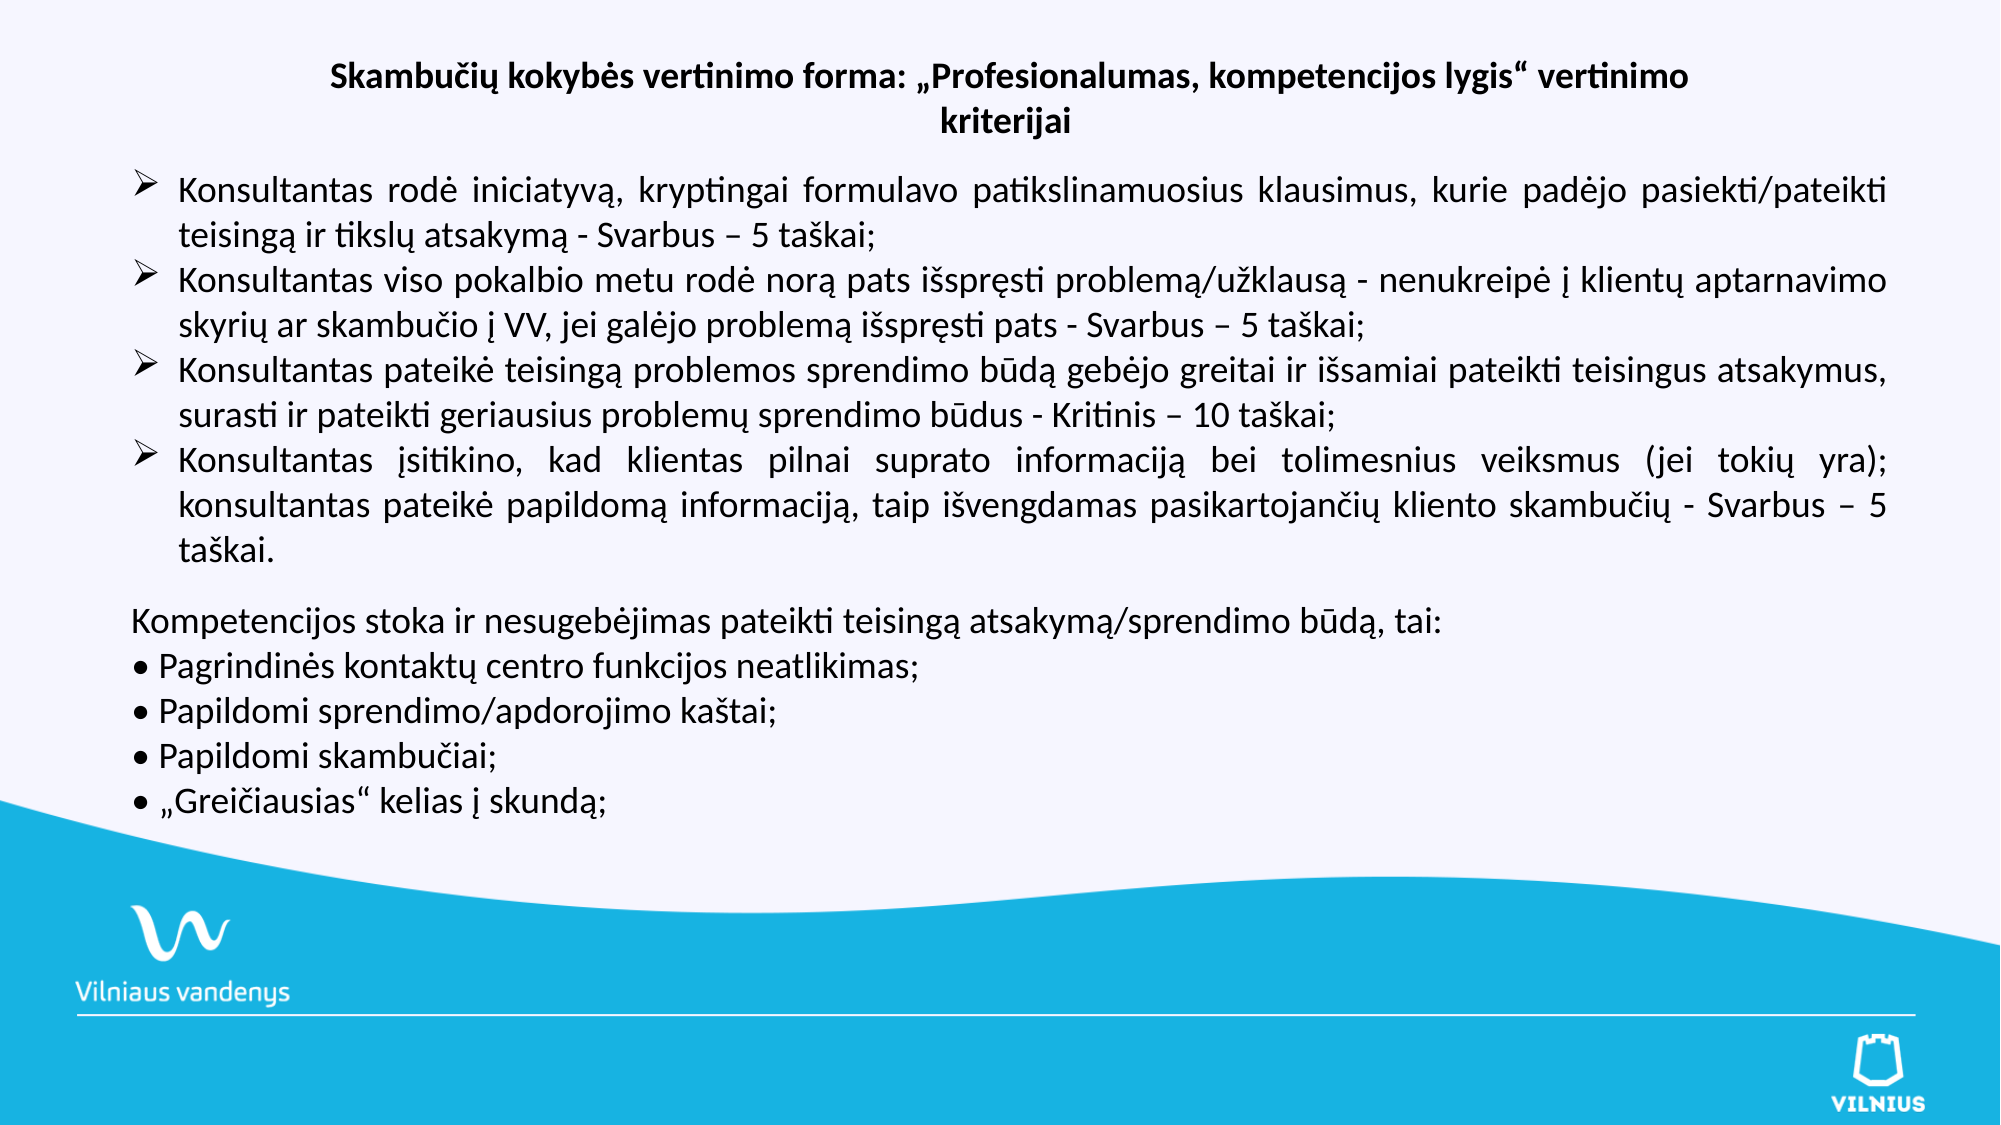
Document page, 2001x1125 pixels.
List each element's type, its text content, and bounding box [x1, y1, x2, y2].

text_box Konsultantas rodė iniciatyvą, kryptingai formulavo patikslinamuosius klausimus, kurie padėjo pasiekti/pateikti teisingą ir tikslų atsakymą - Svarbus – 5 taškai; Konsultantas viso pokalbio metu rodė norą pats išspręsti problemą/užklausą - nenukreipė į klientų aptarnavimo skyrių ar skambučio į VV, jei galėjo problemą išspręsti pats - Svarbus – 5 taškai; Konsultantas pateikė teisingą problemos sprendimo būdą gebėjo greitai ir išsamiai pateikti teisingus atsakymus, surasti ir pateikti geriausius problemų sprendimo būdus - Kritinis – 10 taškai; Konsultantas įsitikino, kad klientas pilnai suprato informaciją bei tolimesnius veiksmus (jei tokių yra); konsultantas pateikė papildomą informaciją, taip išvengdamas pasikartojančių kliento skambučių - Svarbus – 5 taškai. [116, 157, 1905, 623]
text_box Skambučių kokybės vertinimo forma: „Profesionalumas, kompetencijos lygis“ vertinimo kriterijai [247, 43, 1774, 149]
text_box Kompetencijos stoka ir nesugebėjimas pateikti teisingą atsakymą/sprendimo būdą, tai: • Pagrindinės kontaktų centro funkcijos neatlikimas; • Papildomi sprendimo/apdorojimo kaštai; • Papildomi skambučiai; • „Greičiausias“ kelias į skundą; [116, 588, 1639, 794]
picture [0, 794, 2000, 1125]
